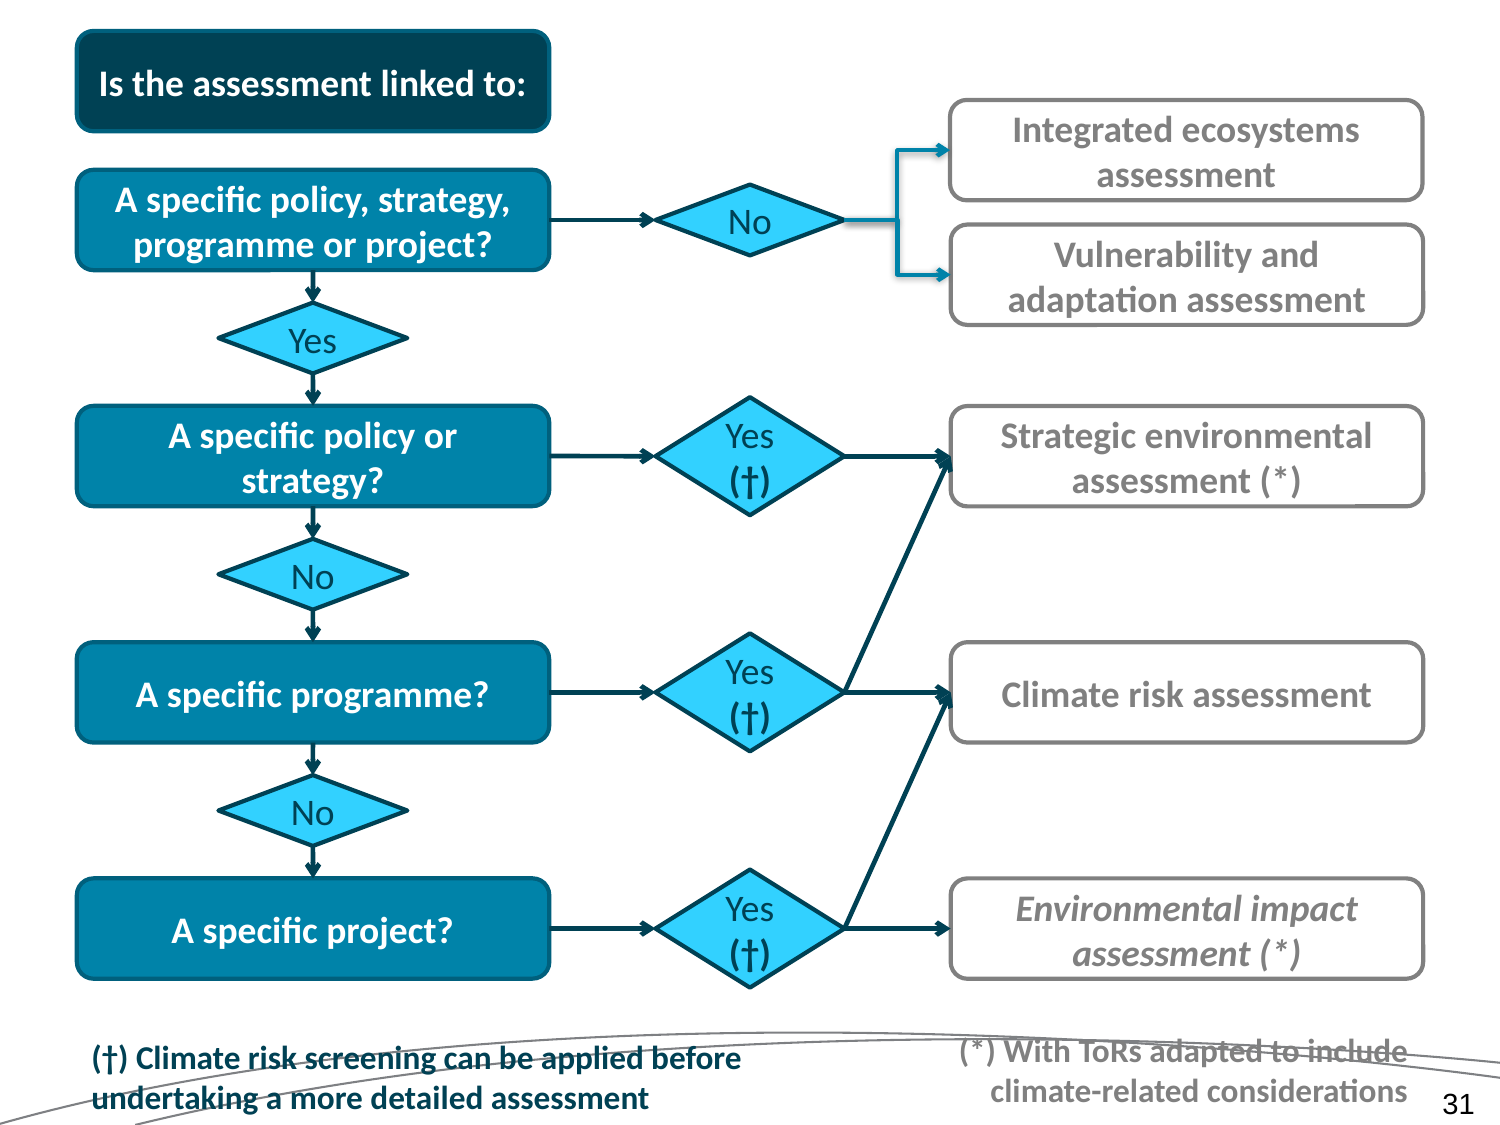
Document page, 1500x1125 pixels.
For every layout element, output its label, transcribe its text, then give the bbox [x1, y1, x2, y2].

text_box Environmental impact assessment (*) [948, 876, 1426, 981]
text_box A specific programme? [74, 640, 552, 745]
text_box Climate risk assessment [956, 640, 1426, 745]
text_box No [216, 773, 410, 848]
text_box No [654, 182, 839, 258]
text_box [844, 149, 951, 219]
text_box Yes (†) [654, 395, 845, 518]
text_box (*) With ToRs adapted to include climate-related considerations [903, 1022, 1424, 1117]
text_box No [216, 537, 410, 611]
text_box Yes [216, 301, 410, 375]
text_box Yes (†) [654, 867, 840, 990]
text_box Strategic environmental assessment (*) [948, 403, 1426, 509]
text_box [844, 455, 951, 691]
text_box A specific policy or strategy? [74, 403, 552, 509]
text_box Is the assessment linked to: [74, 28, 552, 134]
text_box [844, 692, 951, 929]
text_box (†) Climate risk screening can be applied before undertaking a more detailed assessment [76, 1029, 786, 1124]
text_box Yes (†) [654, 631, 839, 754]
slide_number 31 [1124, 1084, 1476, 1113]
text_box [844, 219, 951, 275]
text_box Vulnerability and adaptation assessment [948, 222, 1426, 328]
text_box Integrated ecosystems assessment [947, 97, 1425, 203]
text_box A specific project? [74, 876, 552, 981]
text_box A specific policy, strategy, programme or project? [74, 167, 552, 273]
